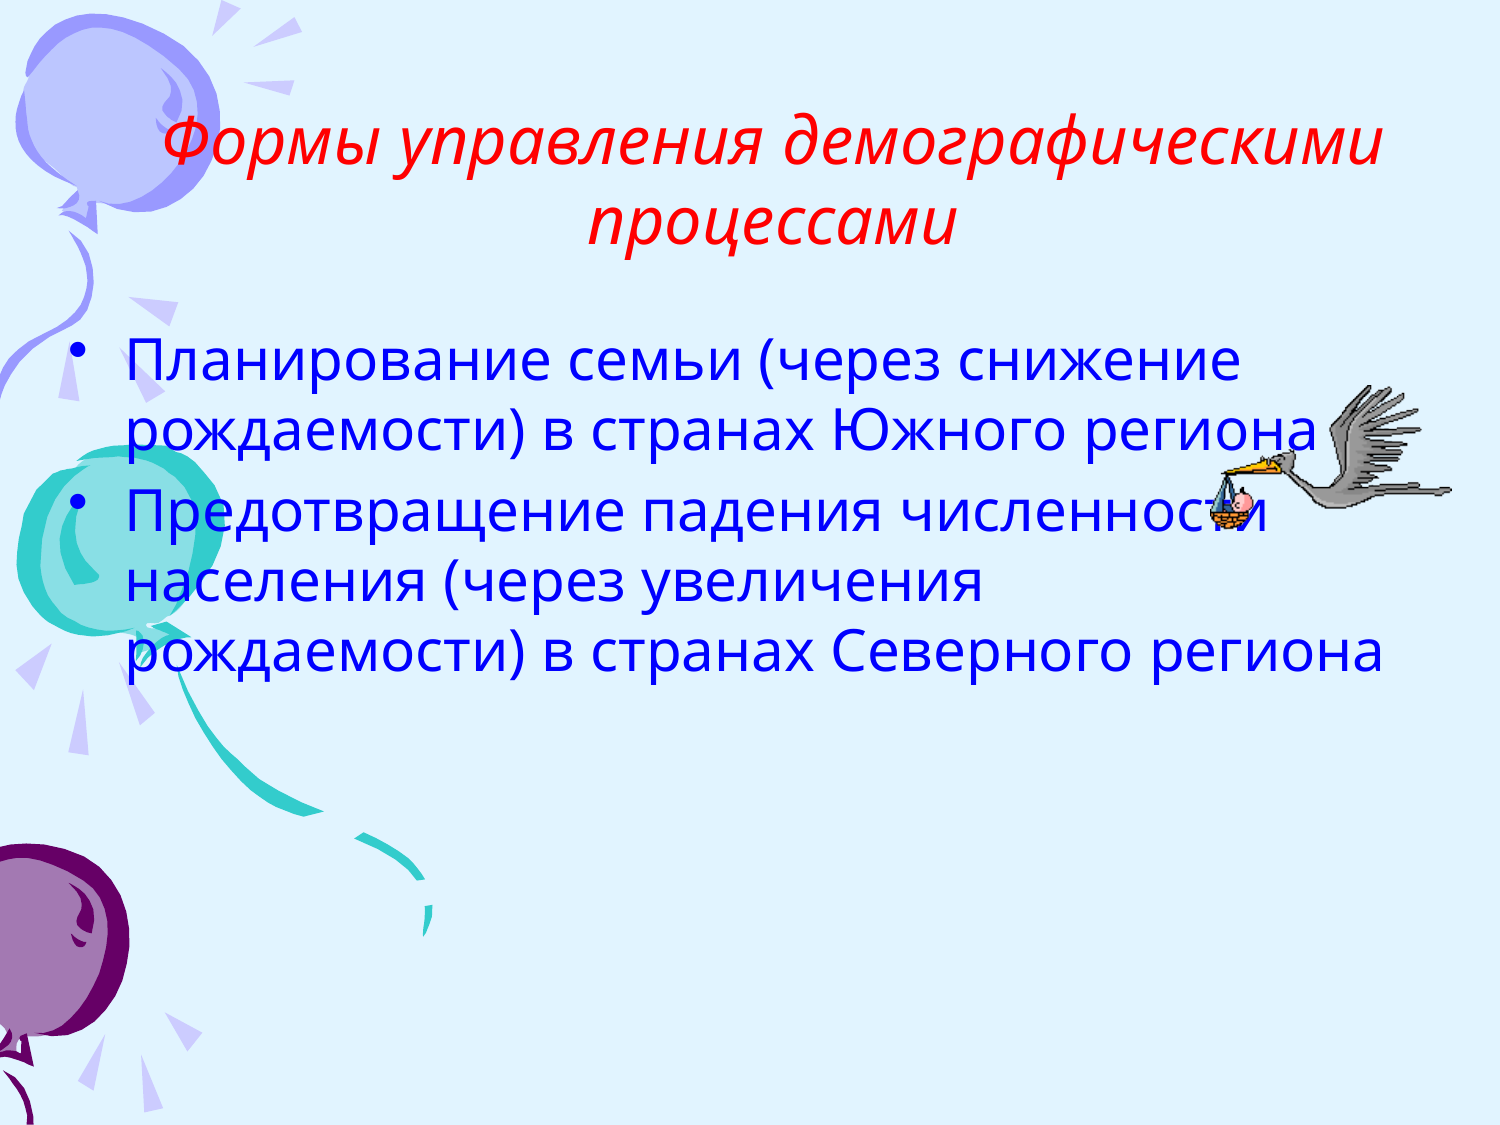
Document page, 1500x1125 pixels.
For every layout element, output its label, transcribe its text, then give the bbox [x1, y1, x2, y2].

picture [1210, 385, 1452, 625]
text_box Формы управления демографическими процессами [100, 90, 1447, 265]
list Планирование семьи (через снижение рождаемости) в странах Южного региона Предотвращение падения численности населения (через увеличения рождаемости) в странах Северного региона [52, 314, 1404, 1046]
